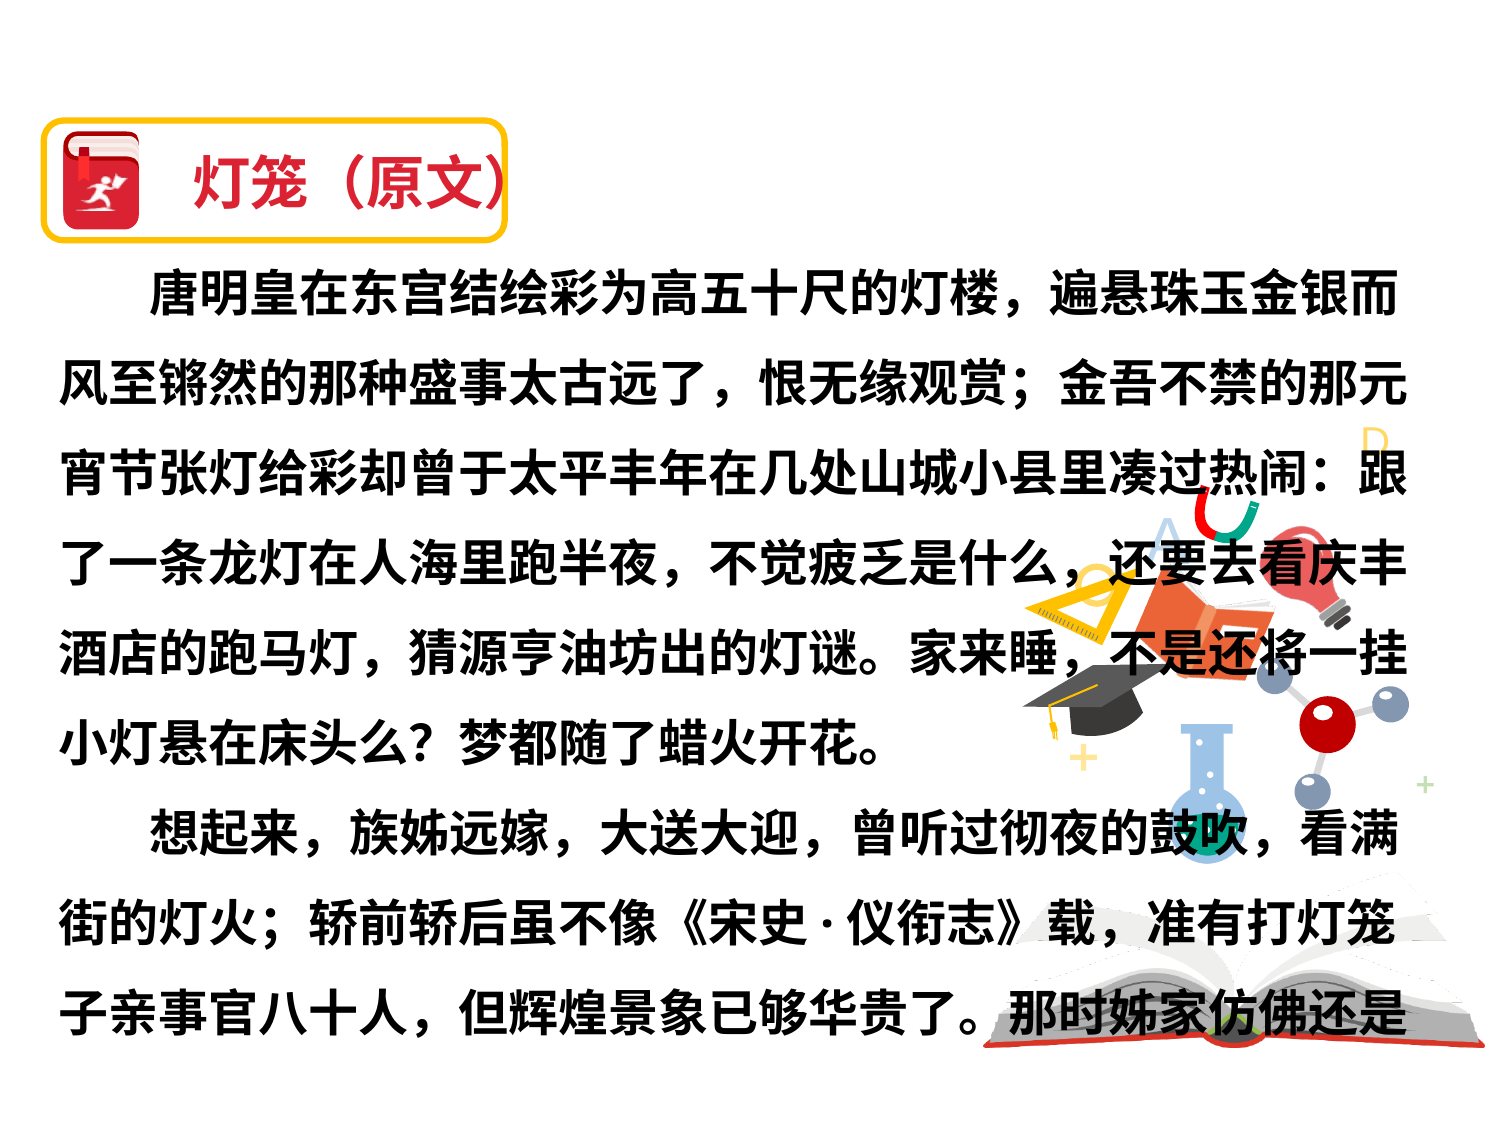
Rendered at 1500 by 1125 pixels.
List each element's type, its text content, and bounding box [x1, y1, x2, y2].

picture [1435, 871, 1485, 1048]
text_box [43, 120, 557, 241]
text_box 唐明皇在东宫结绘彩为高五十尺的灯楼，遍悬珠玉金银而风至锵然的那种盛事太古远了，恨无缘观赏；金吾不禁的那元宵节张灯给彩却曾于太平丰年在几处山城小县里凑过热闹：跟了一条龙灯在人海里跑半夜，不觉疲乏是什么，还要去看庆丰酒店的跑马灯，猜源亨油坊出的灯谜。家来睡，不是还将一挂小灯悬在床头么？梦都随了蜡火开花。 想起来，族姊远嫁，大送大迎，曾听过彻夜的鼓吹，看满街的灯火；轿前轿后虽不像《宋史·仪衔志》载，准有打灯笼子亲事官八十人，但辉煌景象已够华贵了。那时姊家仿佛还是 [43, 224, 1435, 1050]
